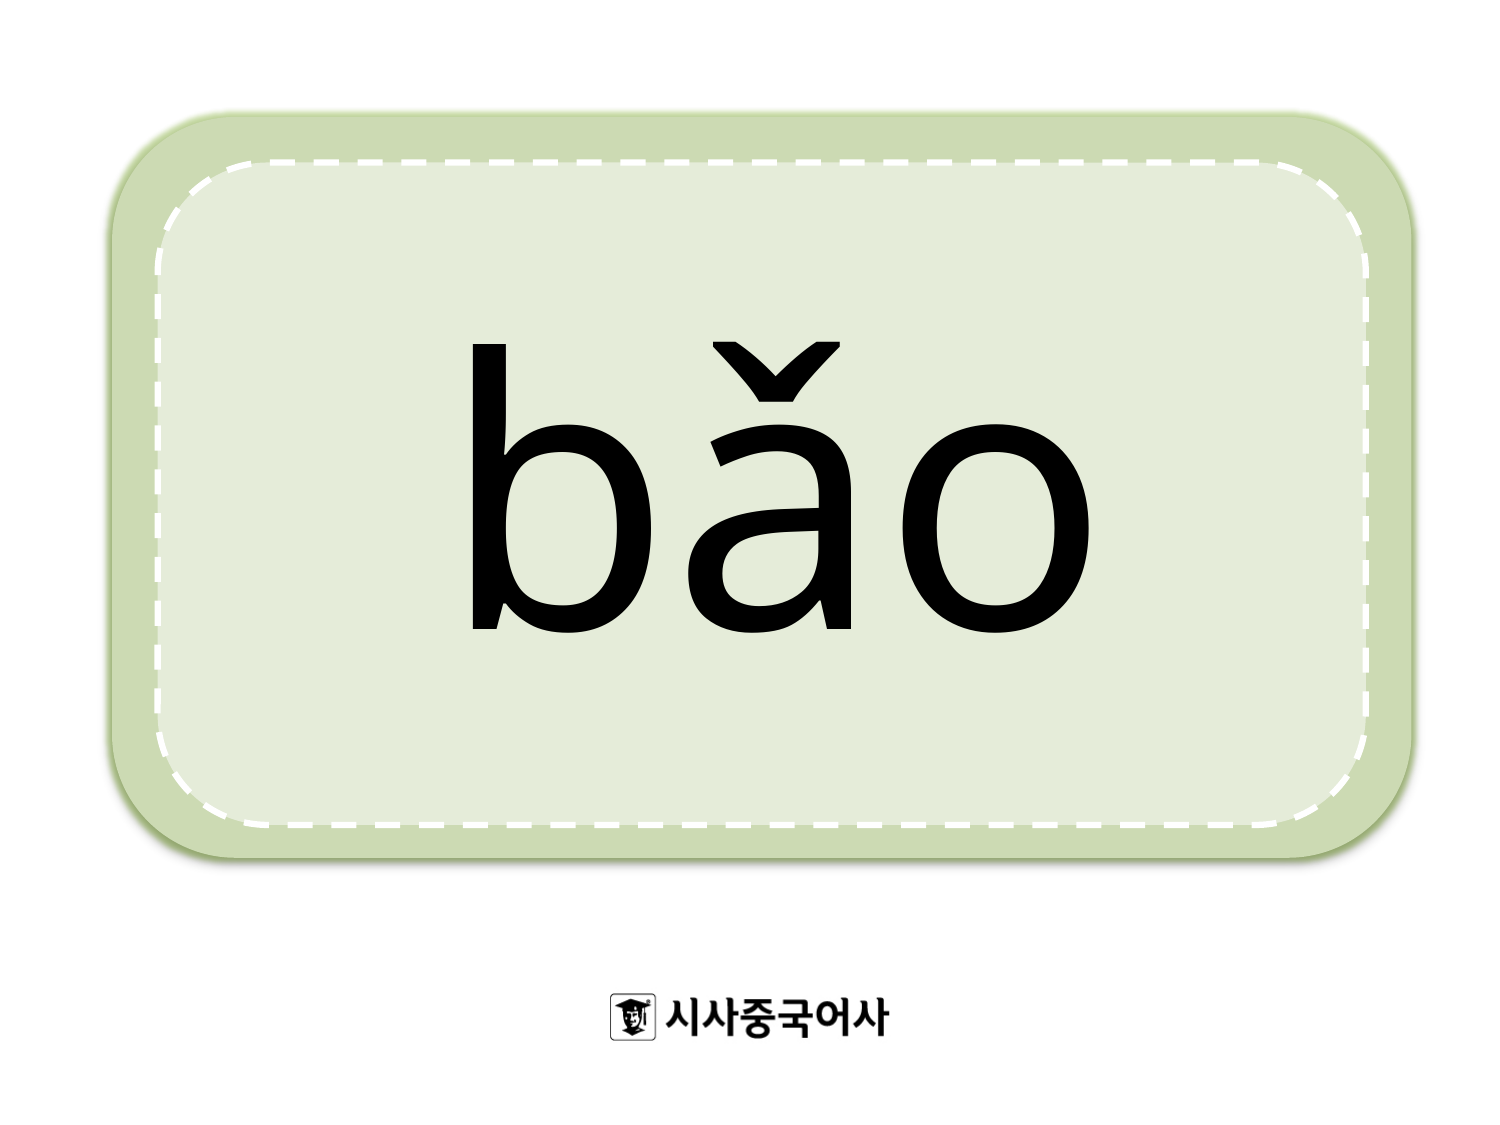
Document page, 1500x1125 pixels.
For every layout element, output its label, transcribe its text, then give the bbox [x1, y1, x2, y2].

text_box bǎo [171, 148, 1380, 811]
picture [602, 987, 898, 1047]
